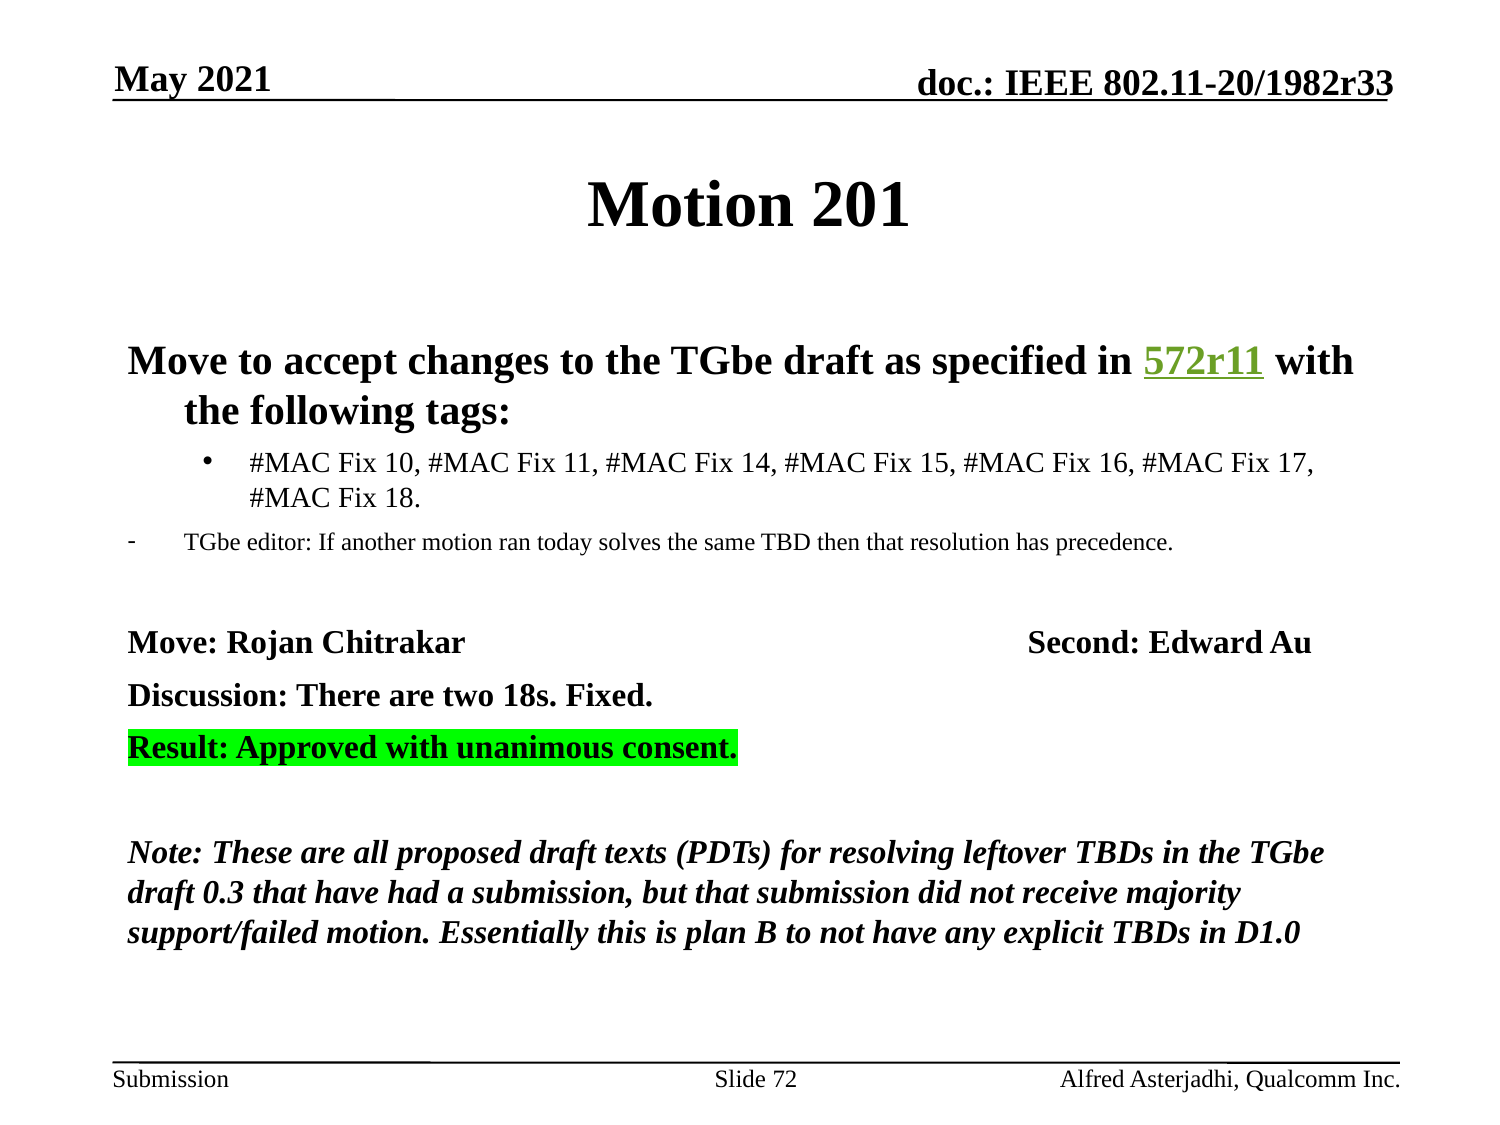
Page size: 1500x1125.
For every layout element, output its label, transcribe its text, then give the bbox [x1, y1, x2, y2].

list Move to accept changes to the TGbe draft as specified in 572r11 with the following tags: #MAC Fix 10, #MAC Fix 11, #MAC Fix 14, #MAC Fix 15, #MAC Fix 16, #MAC Fix 17, #MAC Fix 18. TGbe editor: If another motion ran today solves the same TBD then that resolution has precedence. Move: Rojan Chitrakar Second: Edward Au Discussion: There are two 18s. Fixed. Result: Approved with unanimous consent. Note: These are all proposed draft texts (PDTs) for resolving leftover TBDs in the TGbe draft 0.3 that have had a submission, but that submission did not receive majority support/failed motion. Essentially this is plan B to not have any explicit TBDs in D1.0 [112, 324, 1388, 1000]
footer Alfred Asterjadhi, Qualcomm Inc. [878, 1061, 1402, 1093]
title Motion 201 [112, 112, 1388, 288]
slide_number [114, 54, 423, 100]
slide_number Slide 72 [712, 1061, 800, 1123]
